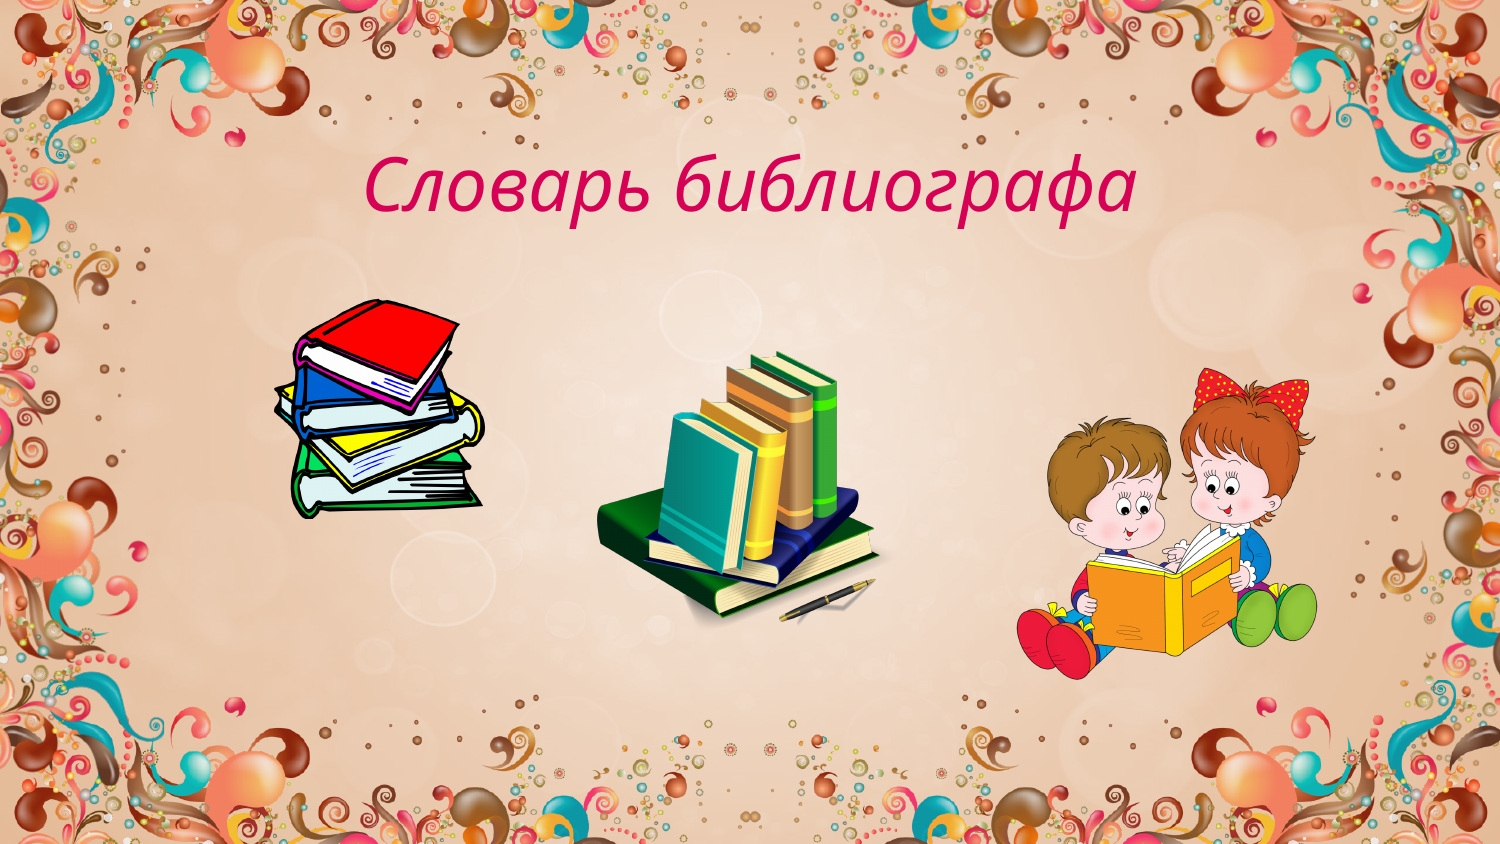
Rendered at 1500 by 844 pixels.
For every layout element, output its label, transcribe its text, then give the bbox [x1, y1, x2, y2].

picture [0, 0, 1500, 844]
picture [597, 351, 903, 631]
picture [269, 292, 493, 519]
text_box Словарь библиографа [234, 128, 1266, 234]
